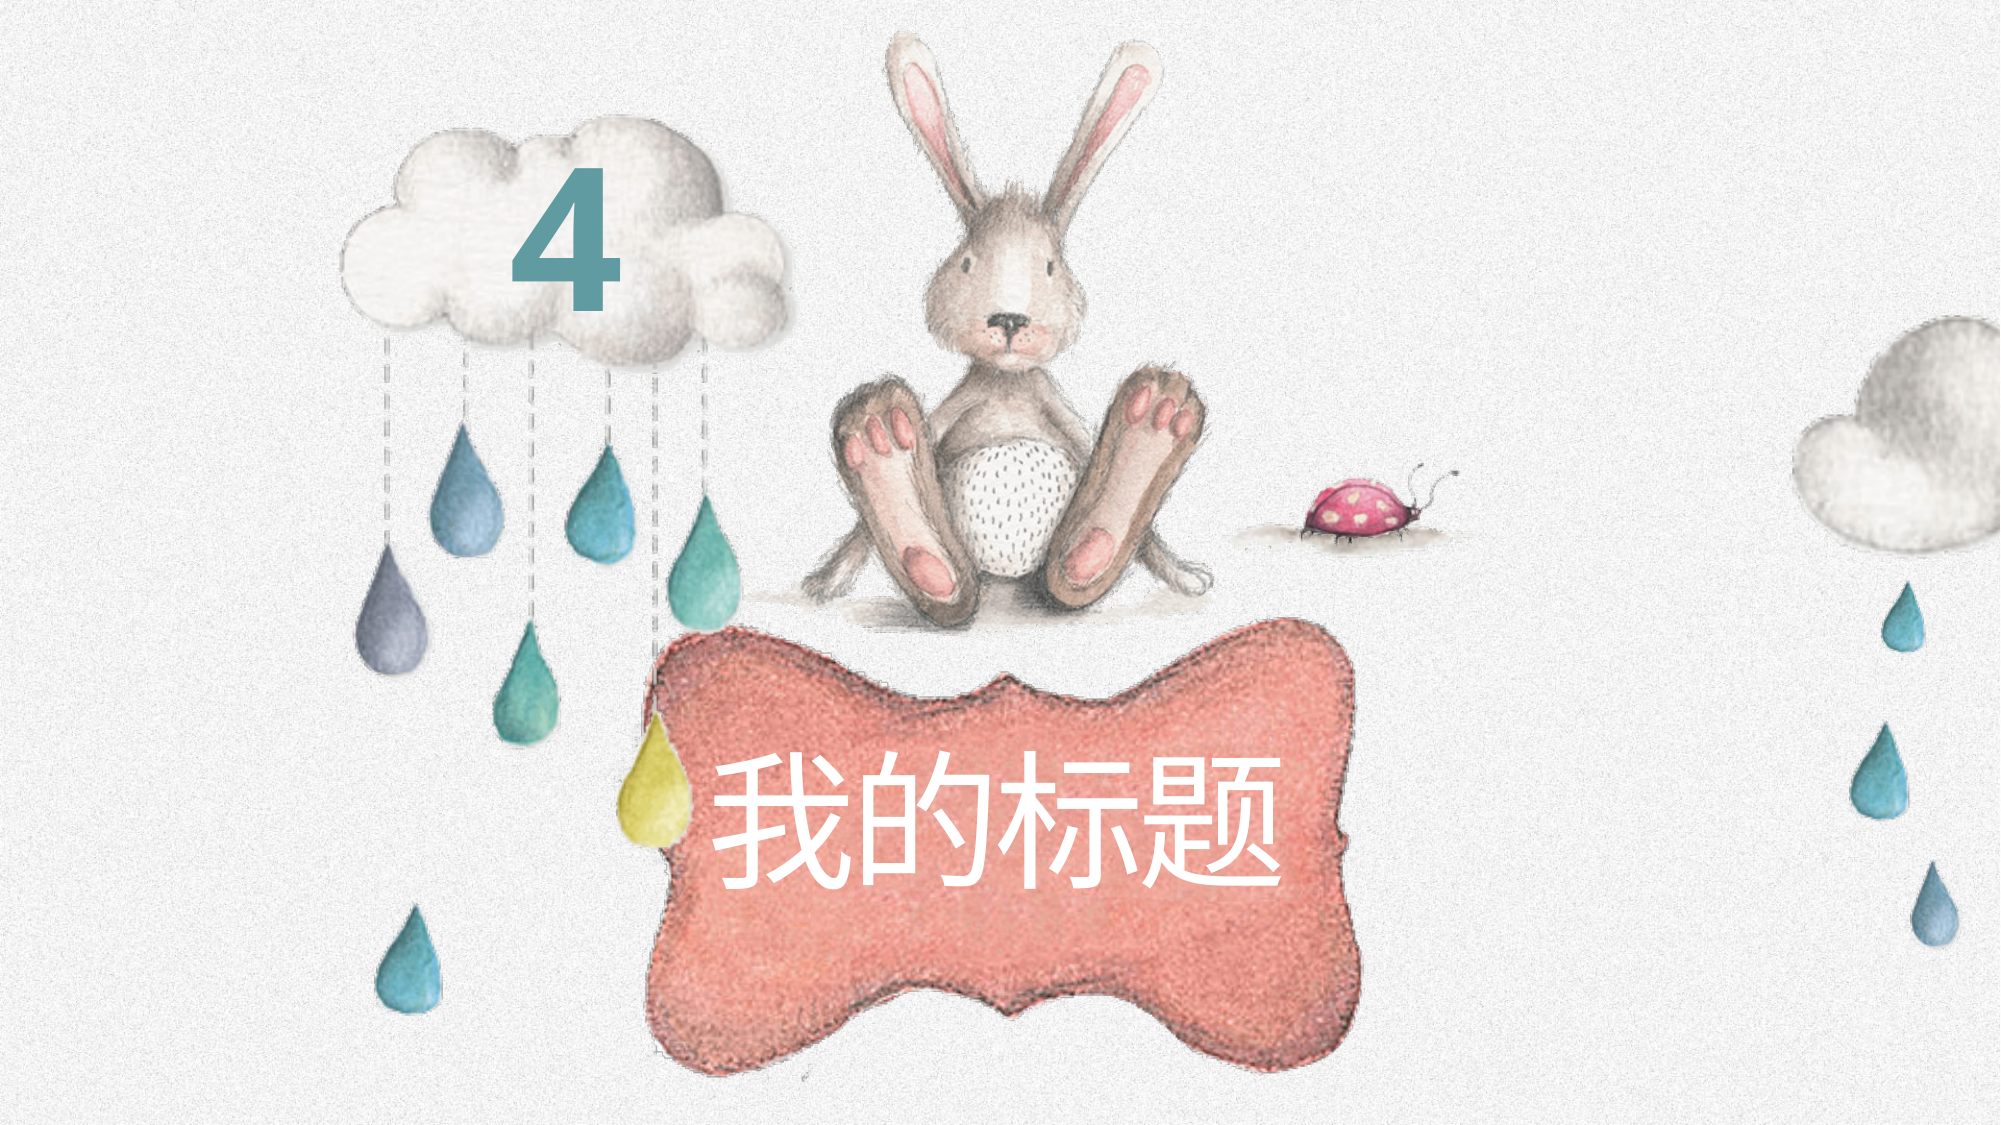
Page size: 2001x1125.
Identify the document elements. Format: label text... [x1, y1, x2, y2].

picture [0, 0, 2001, 1125]
text_box 4 [494, 103, 640, 110]
